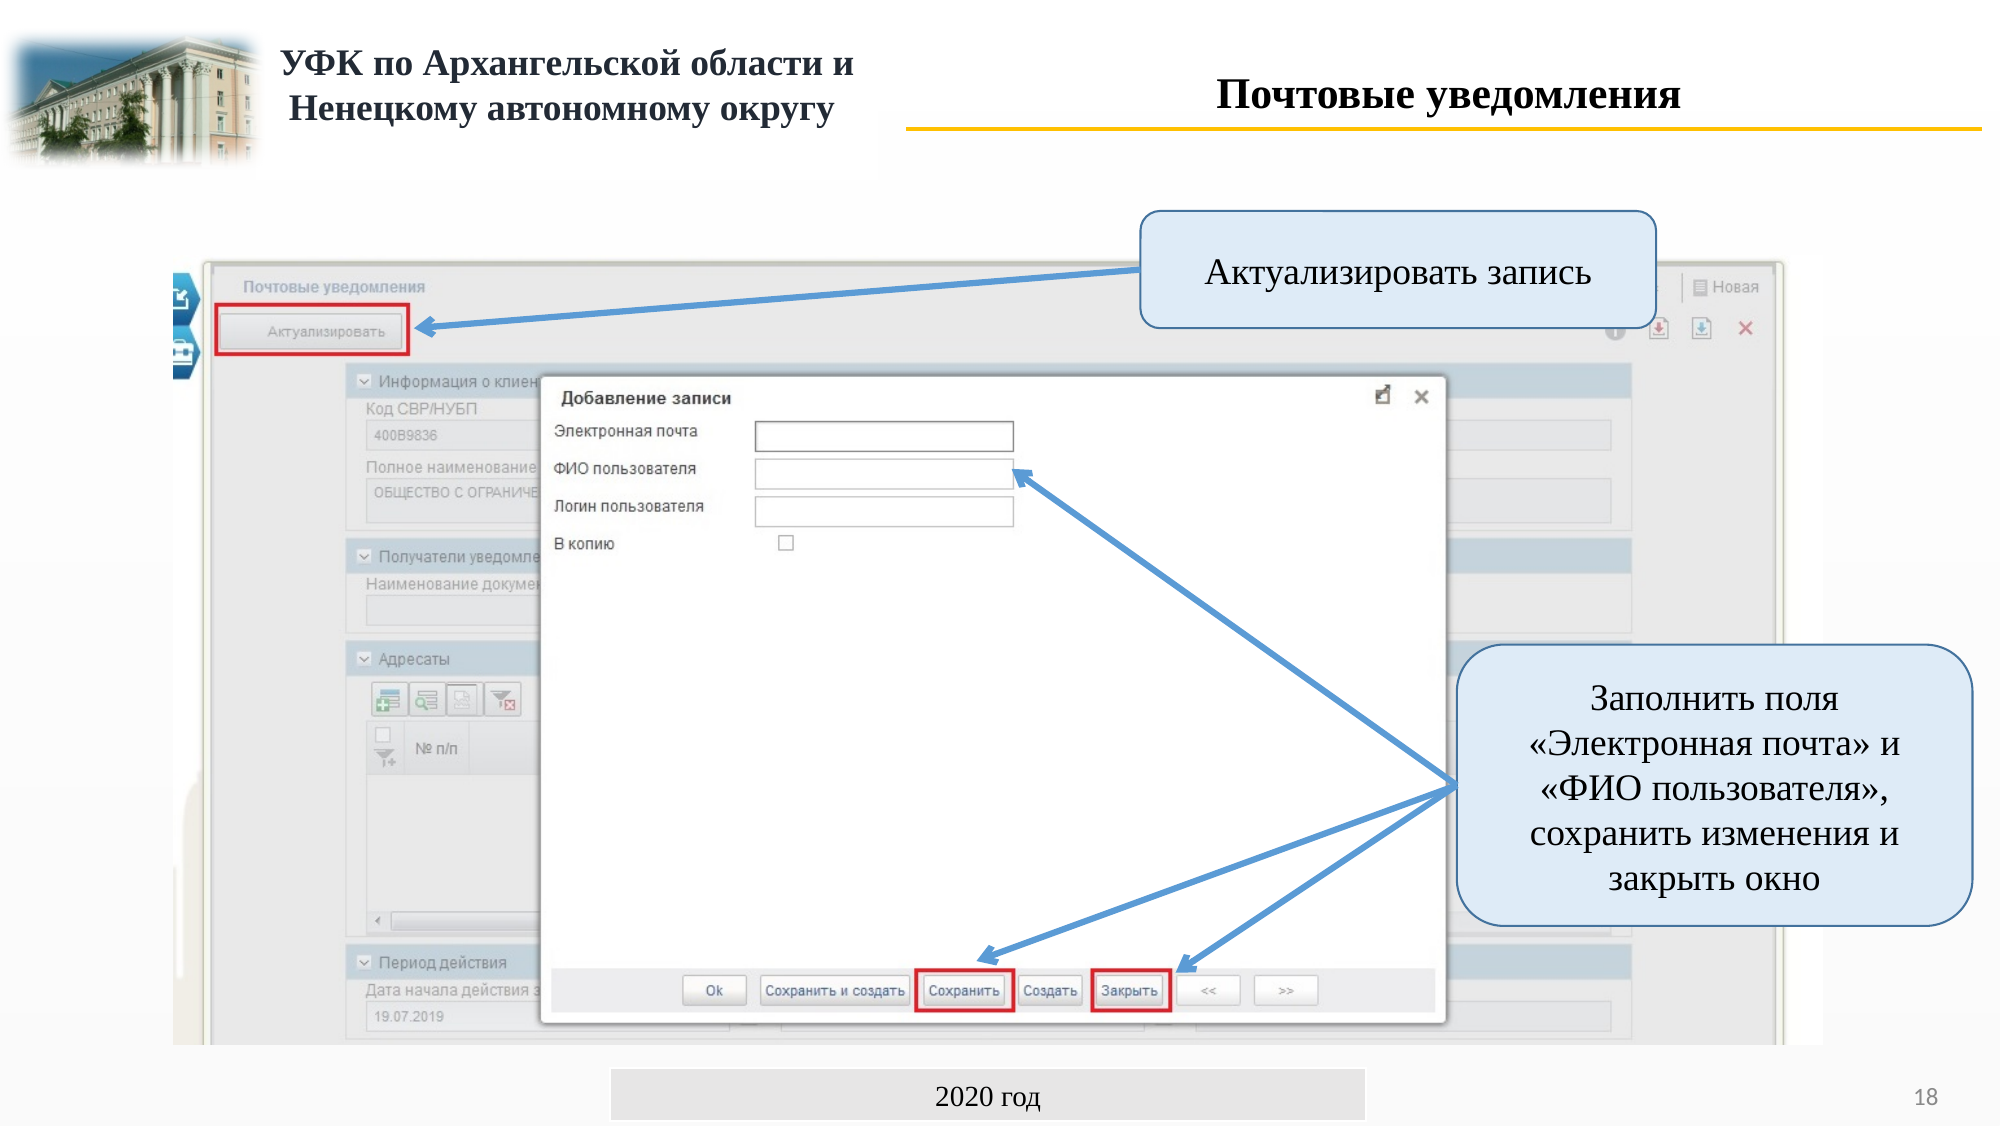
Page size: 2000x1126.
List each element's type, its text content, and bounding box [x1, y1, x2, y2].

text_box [976, 785, 1175, 962]
text_box 2020 год [609, 1067, 1367, 1122]
text_box Актуализировать запись [1139, 209, 1658, 255]
picture [0, 27, 266, 171]
text_box УФК по Архангельской области и Ненецкому автономному округу [255, 49, 879, 180]
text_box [413, 269, 1141, 329]
text_box Заполнить поля «Электронная почта» и «ФИО пользователя», сохранить изменения и закрыть окно [1823, 643, 1974, 927]
slide_number 18 [1503, 1065, 1954, 1126]
text_box Почтовые уведомления [906, 54, 1992, 128]
picture [172, 255, 1823, 1045]
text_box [1011, 468, 1457, 786]
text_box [1175, 786, 1457, 973]
